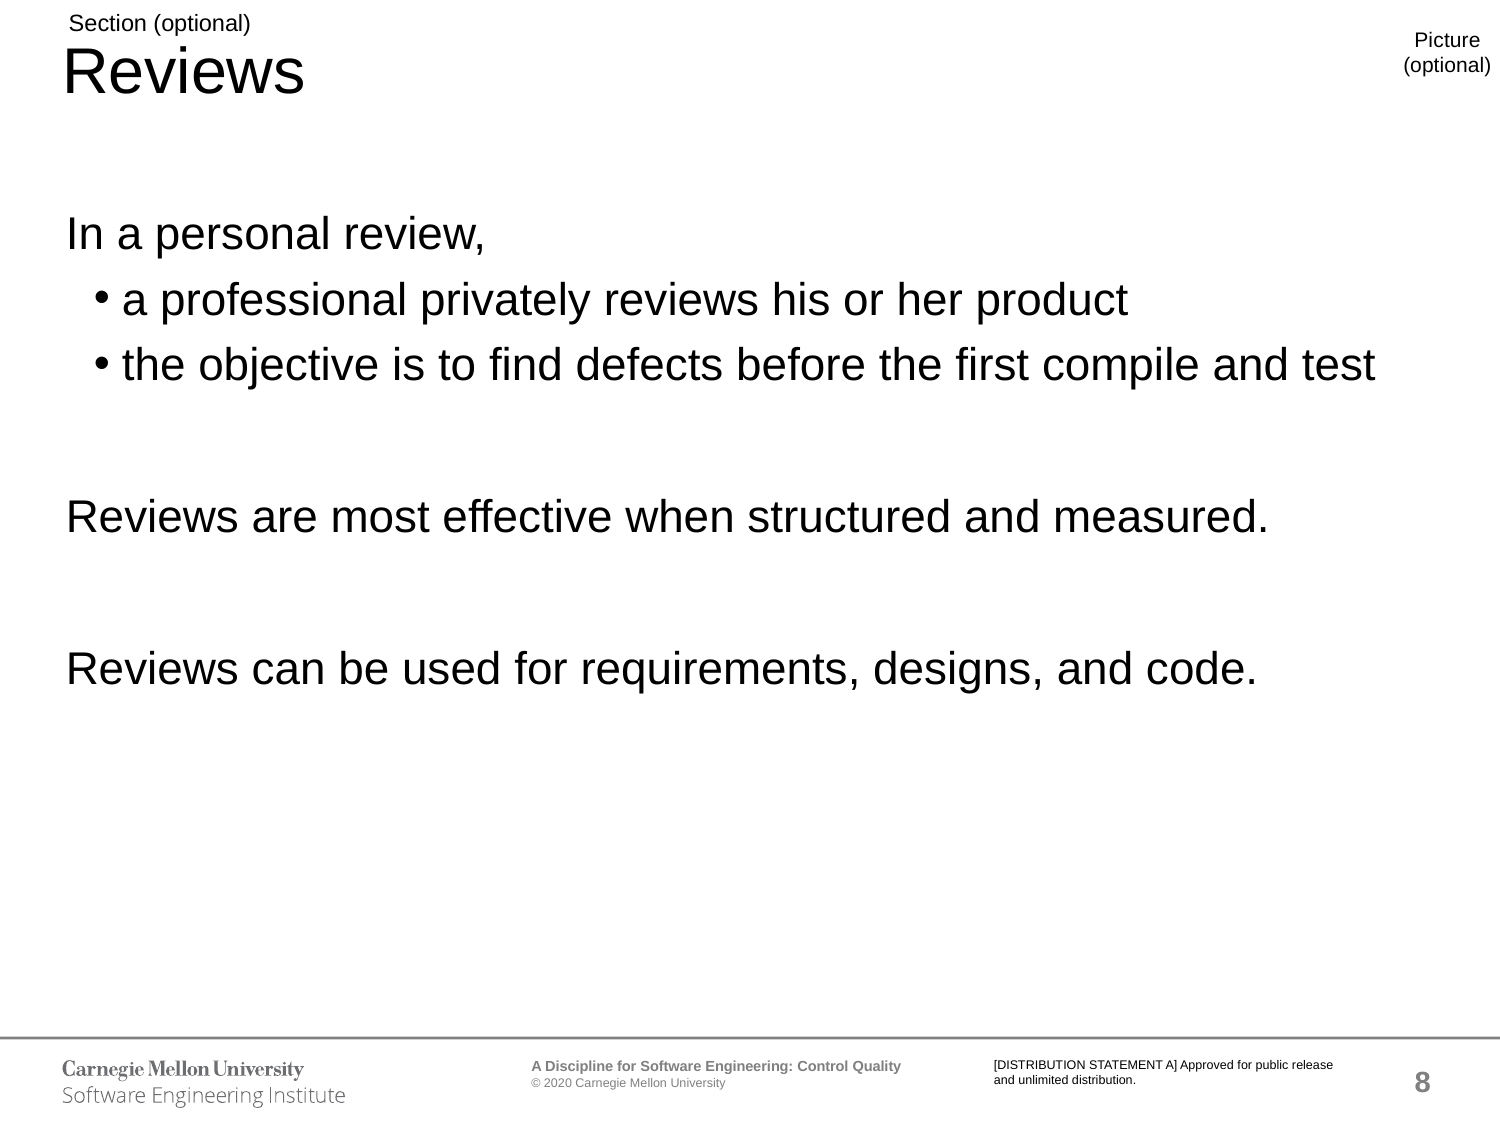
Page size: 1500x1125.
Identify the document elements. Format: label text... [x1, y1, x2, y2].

list In a personal review, a professional privately reviews his or her product the objective is to find defects before the first compile and test Reviews are most effective when structured and measured. Reviews can be used for requirements, designs, and code. [65, 204, 1431, 1027]
title Reviews [62, 37, 1338, 182]
